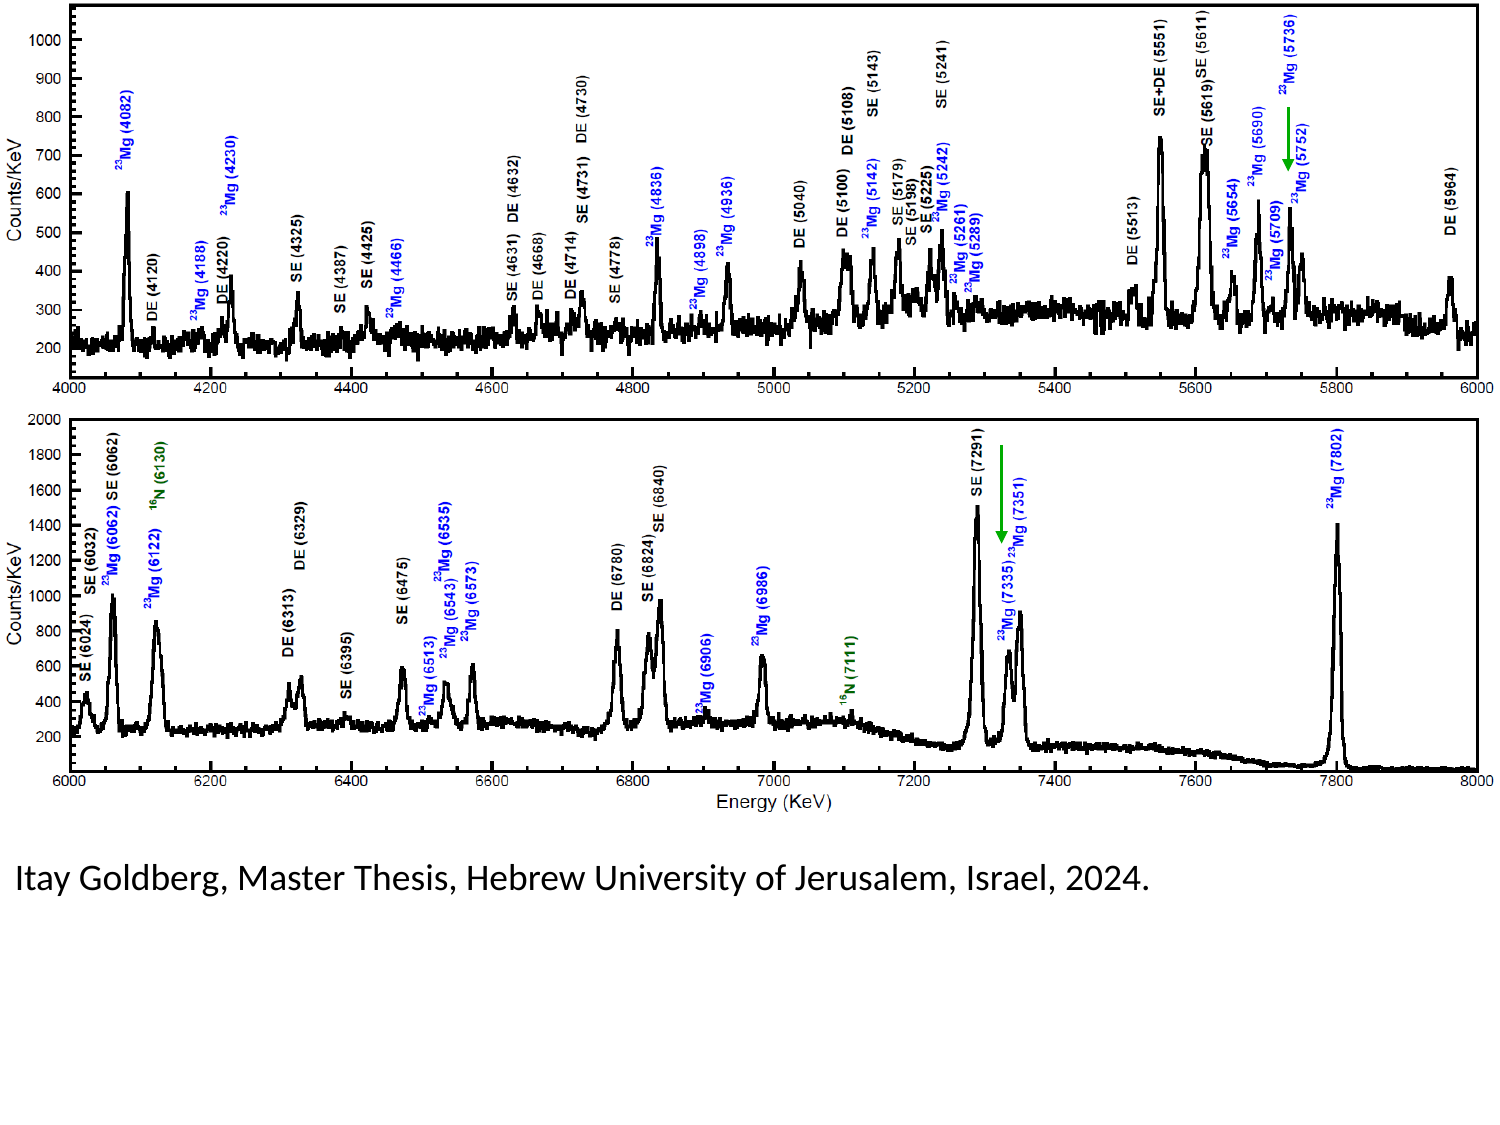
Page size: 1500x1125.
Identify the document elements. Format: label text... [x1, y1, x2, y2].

text_box Itay Goldberg, Master Thesis, Hebrew University of Jerusalem, Israel, 2024. [0, 845, 1240, 906]
picture [0, 0, 1500, 816]
